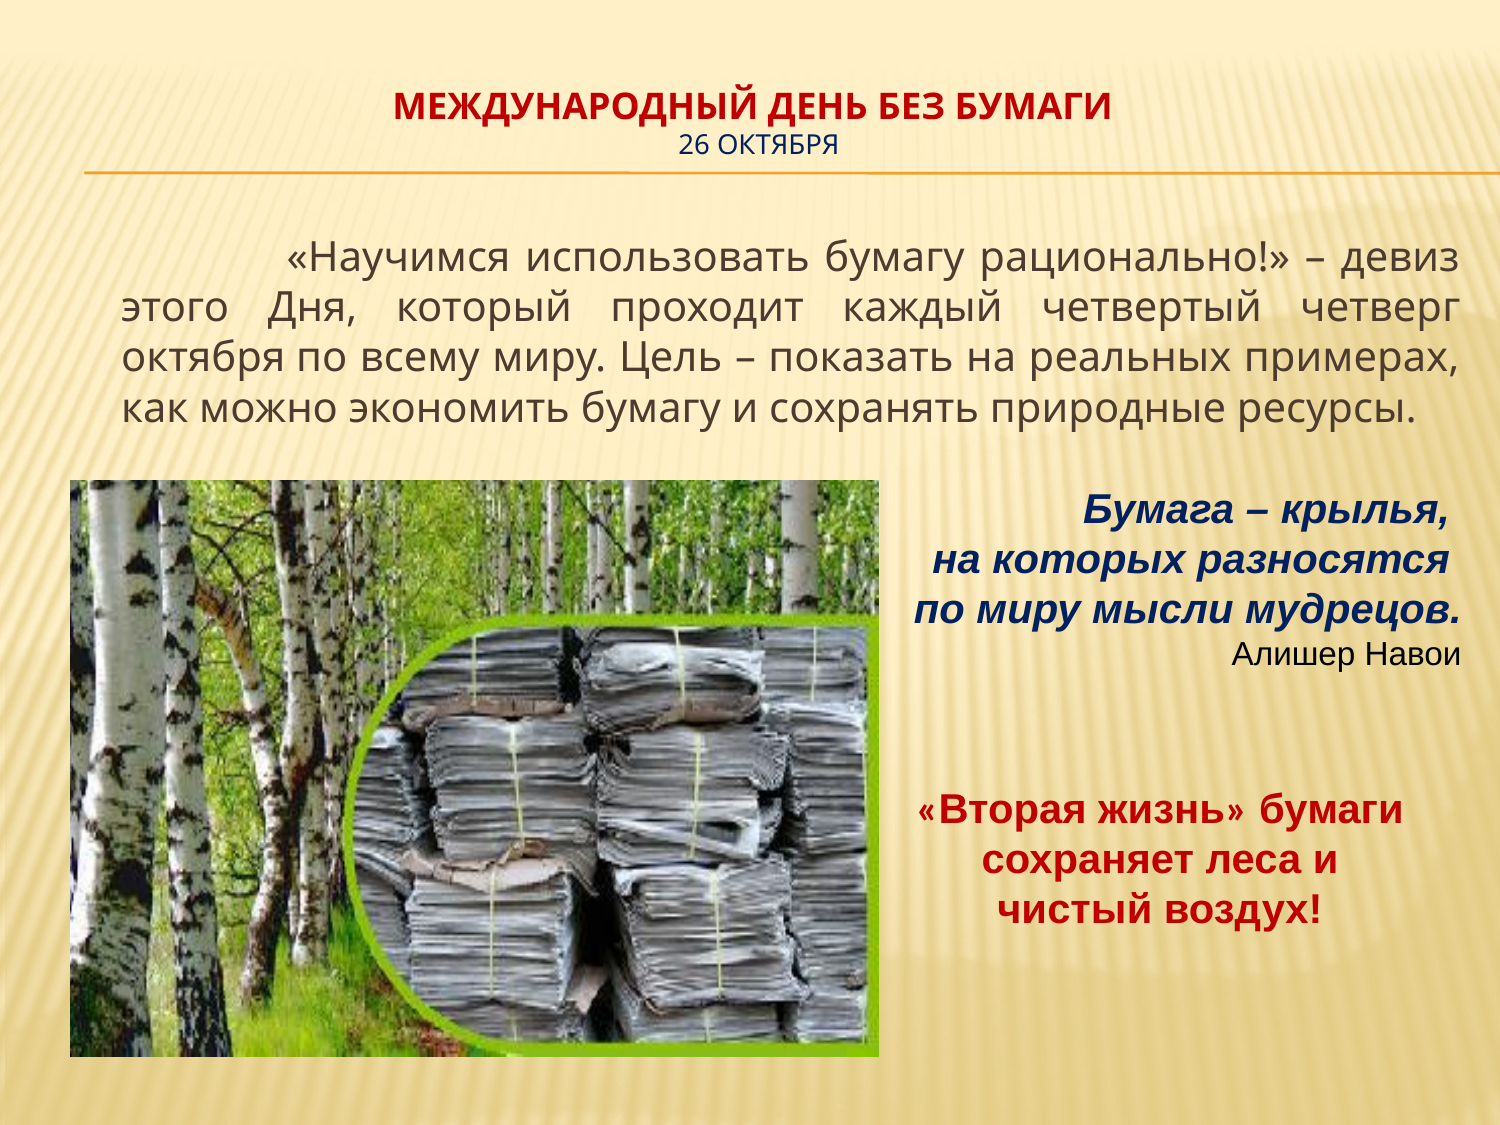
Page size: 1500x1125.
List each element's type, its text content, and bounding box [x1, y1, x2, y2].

text_box «Вторая жизнь» бумаги сохраняет леса и чистый воздух! [890, 774, 1430, 940]
text_box Бумага – крылья, на которых разносятся по миру мысли мудрецов. Алишер Навои [738, 474, 1477, 770]
title Международный день без бумаги 26 октября [50, 75, 1475, 213]
list «Научимся использовать бумагу рационально!» – девиз этого Дня, который проходит каждый четвертый четверг октября по всему миру. Цель – показать на реальных примерах, как можно экономить бумагу и сохранять природные ресурсы. [50, 222, 1475, 998]
picture [69, 480, 880, 1057]
